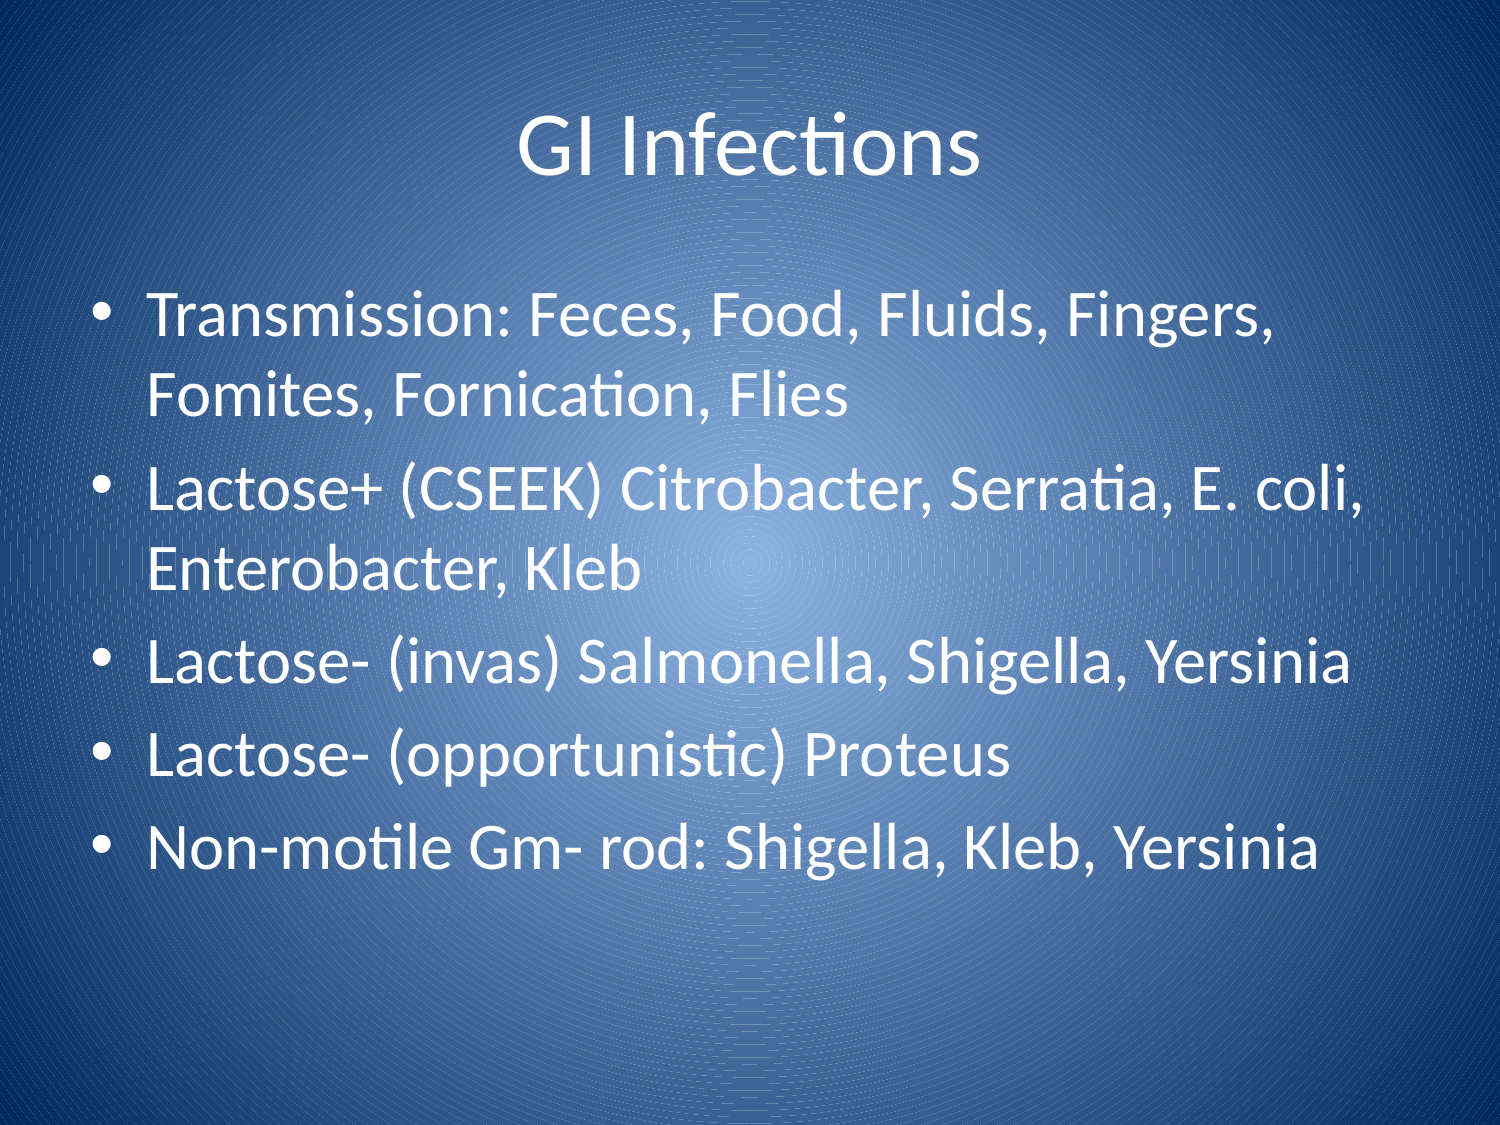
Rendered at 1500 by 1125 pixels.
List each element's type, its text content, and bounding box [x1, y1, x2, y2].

title GI Infections [75, 45, 1425, 233]
list Transmission: Feces, Food, Fluids, Fingers, Fomites, Fornication, Flies Lactose+ (CSEEK) Citrobacter, Serratia, E. coli, Enterobacter, Kleb Lactose- (invas) Salmonella, Shigella, Yersinia Lactose- (opportunistic) Proteus Non-motile Gm- rod: Shigella, Kleb, Yersinia [75, 262, 1425, 1005]
